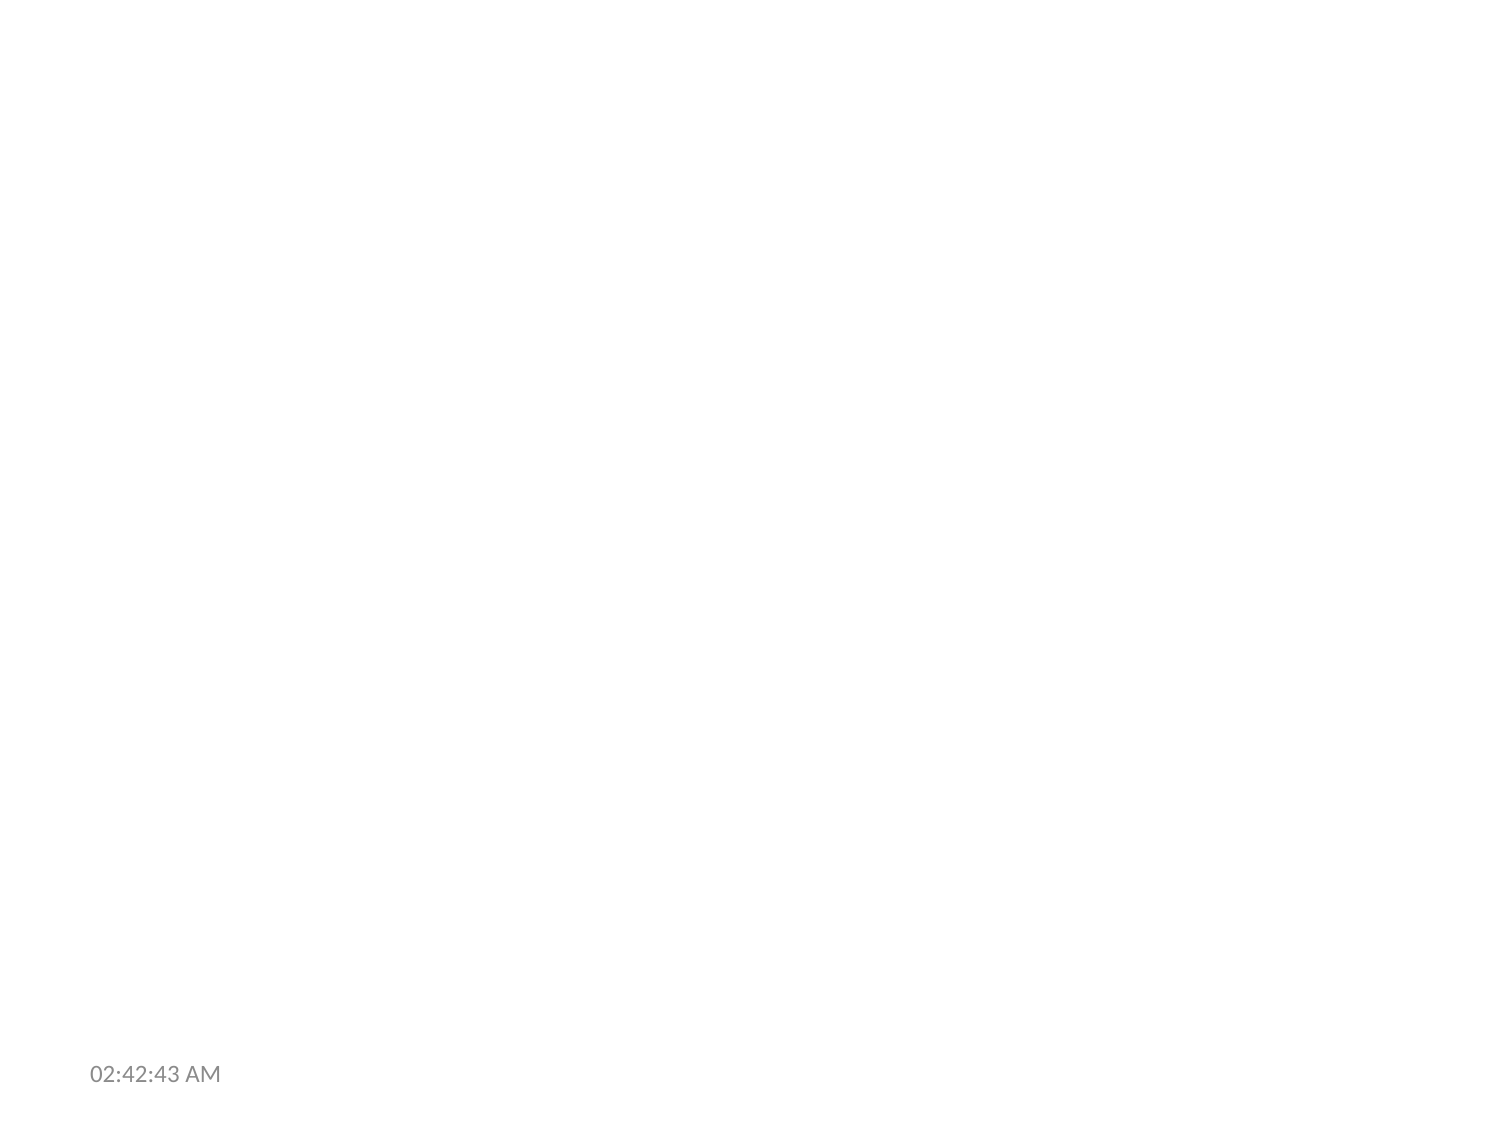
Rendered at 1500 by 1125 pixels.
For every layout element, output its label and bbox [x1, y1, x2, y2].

slide_number [75, 1042, 425, 1103]
